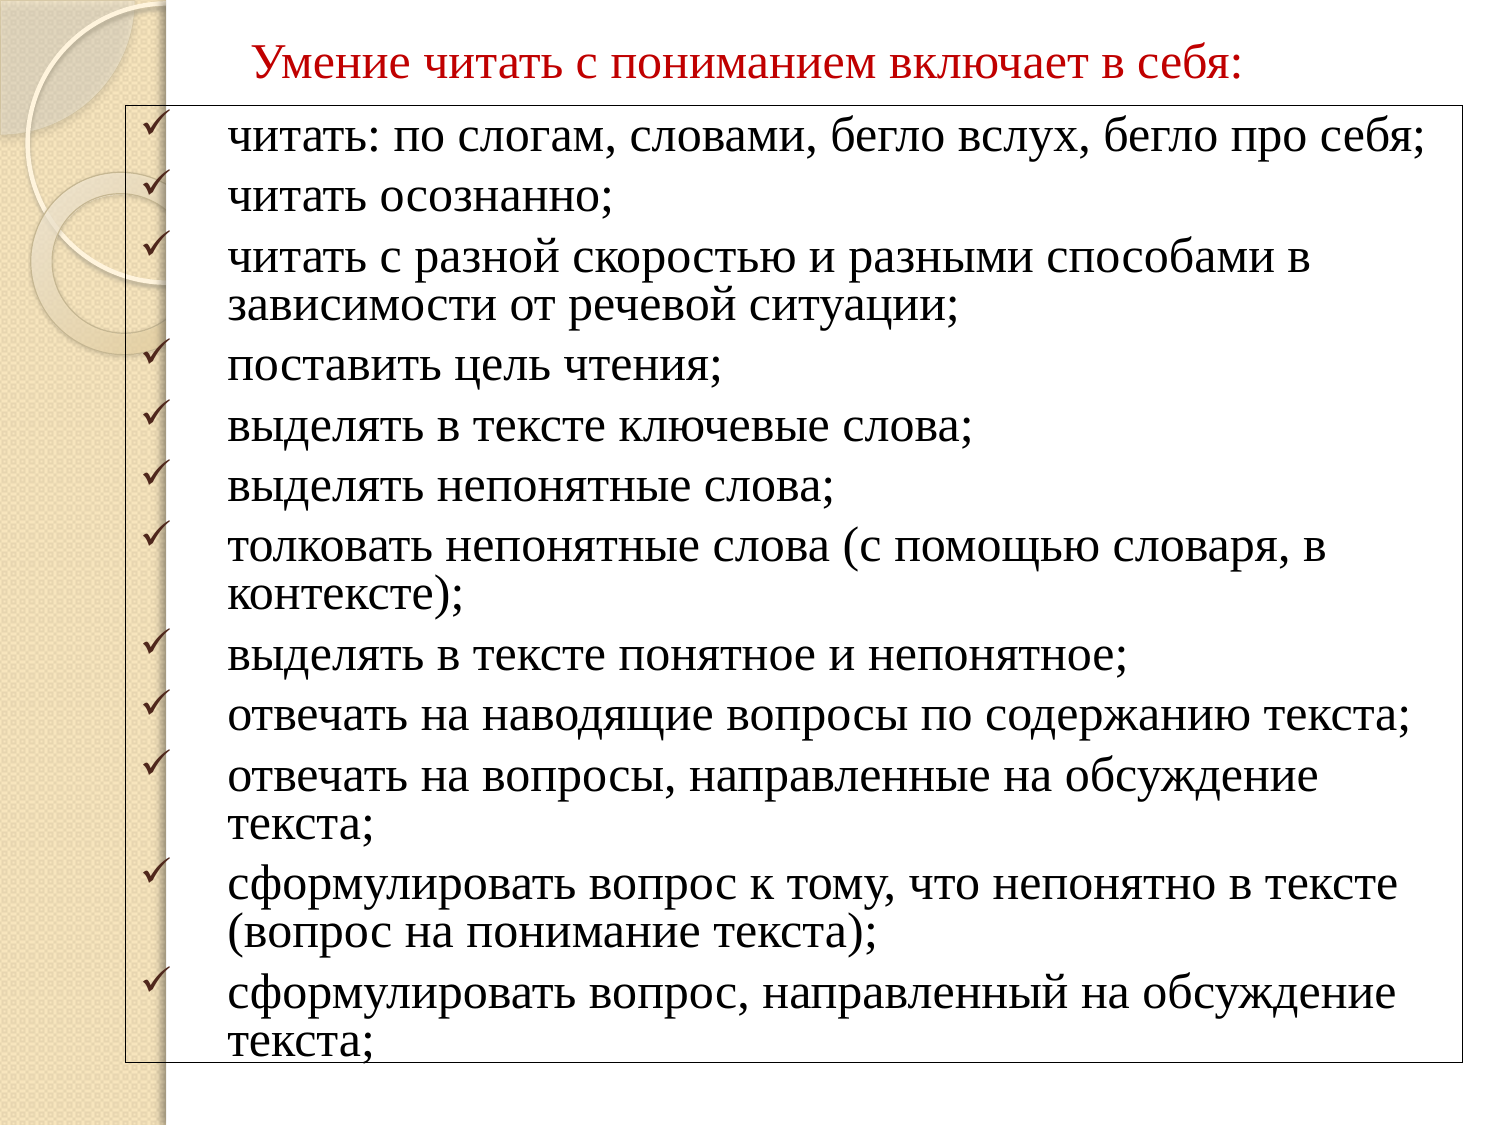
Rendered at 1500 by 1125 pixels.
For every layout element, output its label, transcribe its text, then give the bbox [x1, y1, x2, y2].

title Умение читать с пониманием включает в себя: [235, 0, 1466, 118]
list читать: по слогам, словами, бегло вслух, бегло про себя; читать осознанно; читать с разной скоростью и разными способами в зависимости от речевой ситуации; поставить цель чтения; выделять в тексте ключевые слова; выделять непонятные слова; толковать непонятные слова (с помощью словаря, в контексте); выделять в тексте понятное и непонятное; отвечать на наводящие вопросы по содержанию текста; отвечать на вопросы, направленные на обсуждение текста; сформулировать вопрос к тому, что непонятно в тексте (вопрос на понимание текста); сформулировать вопрос, направленный на обсуждение текста; [125, 105, 1463, 1063]
